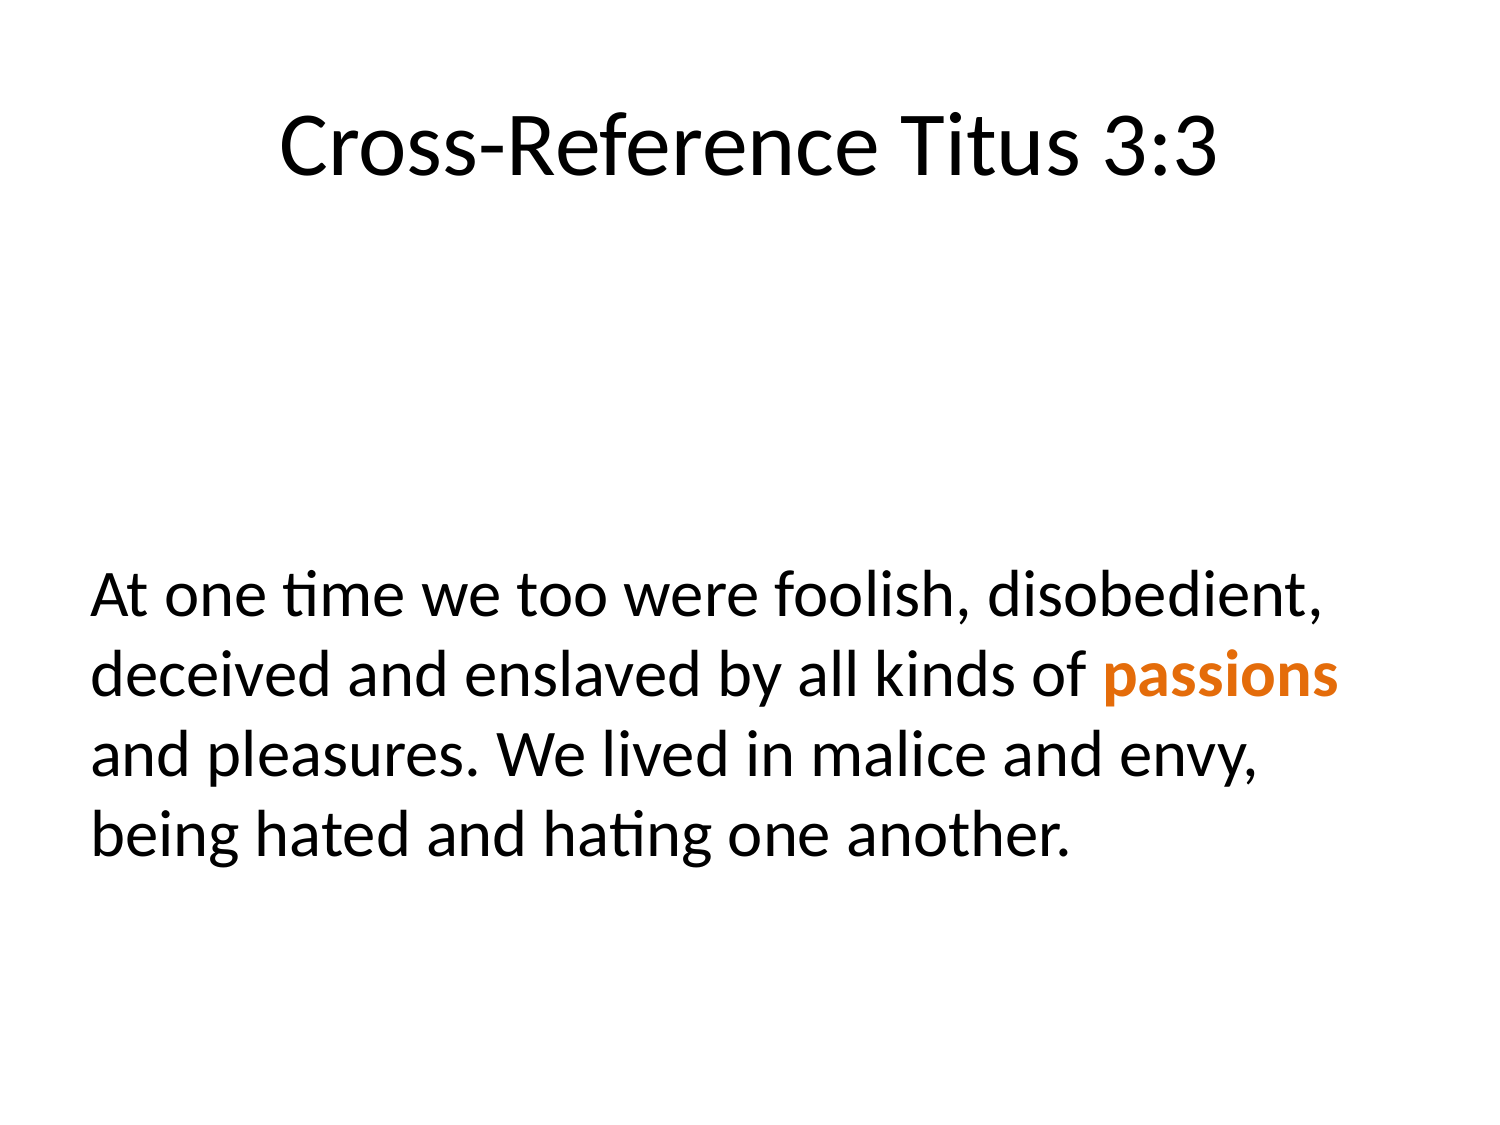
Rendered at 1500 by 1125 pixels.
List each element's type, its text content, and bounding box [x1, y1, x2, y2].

list At one time we too were foolish, disobedient, deceived and enslaved by all kinds of passions and pleasures. We lived in malice and envy, being hated and hating one another. [75, 262, 1425, 1005]
title Cross-Reference Titus 3:3 [75, 45, 1425, 233]
